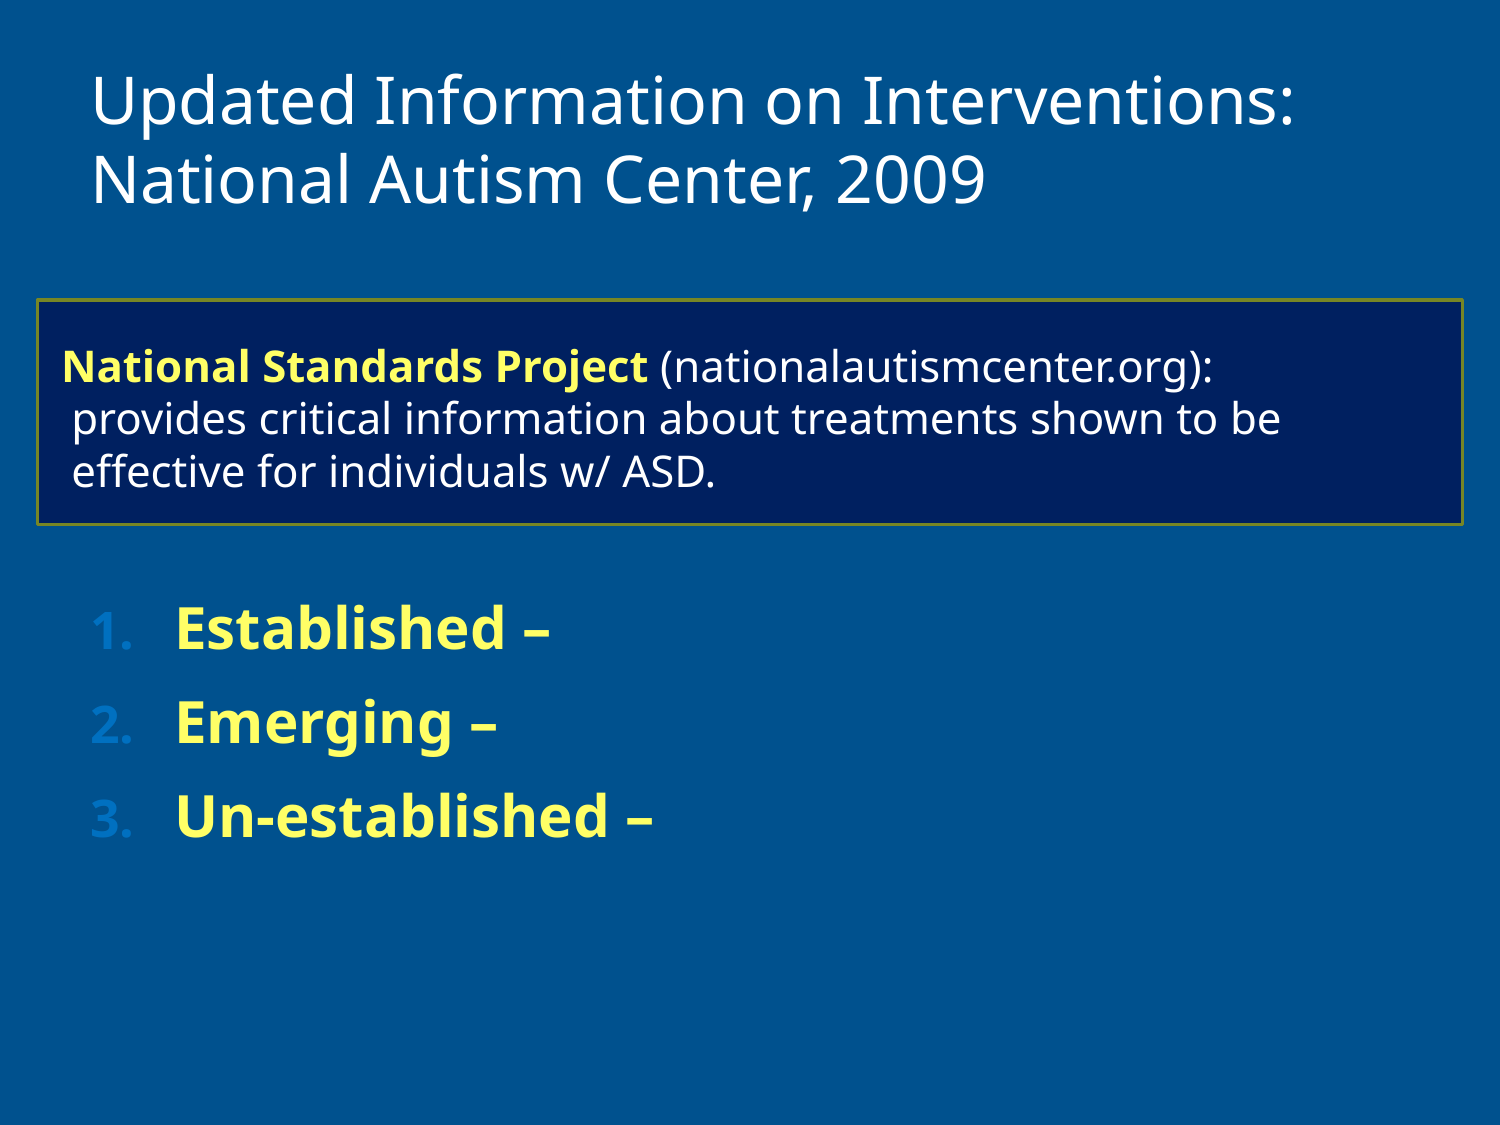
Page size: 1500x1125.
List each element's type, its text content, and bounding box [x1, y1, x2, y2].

list National Standards Project (nationalautismcenter.org): provides critical information about treatments shown to be effective for individuals w/ ASD. Established – Emerging – Un-established – [0, 212, 1413, 975]
text_box [1413, 298, 1464, 526]
title Updated Information on Interventions: National Autism Center, 2009 [75, 24, 1425, 250]
